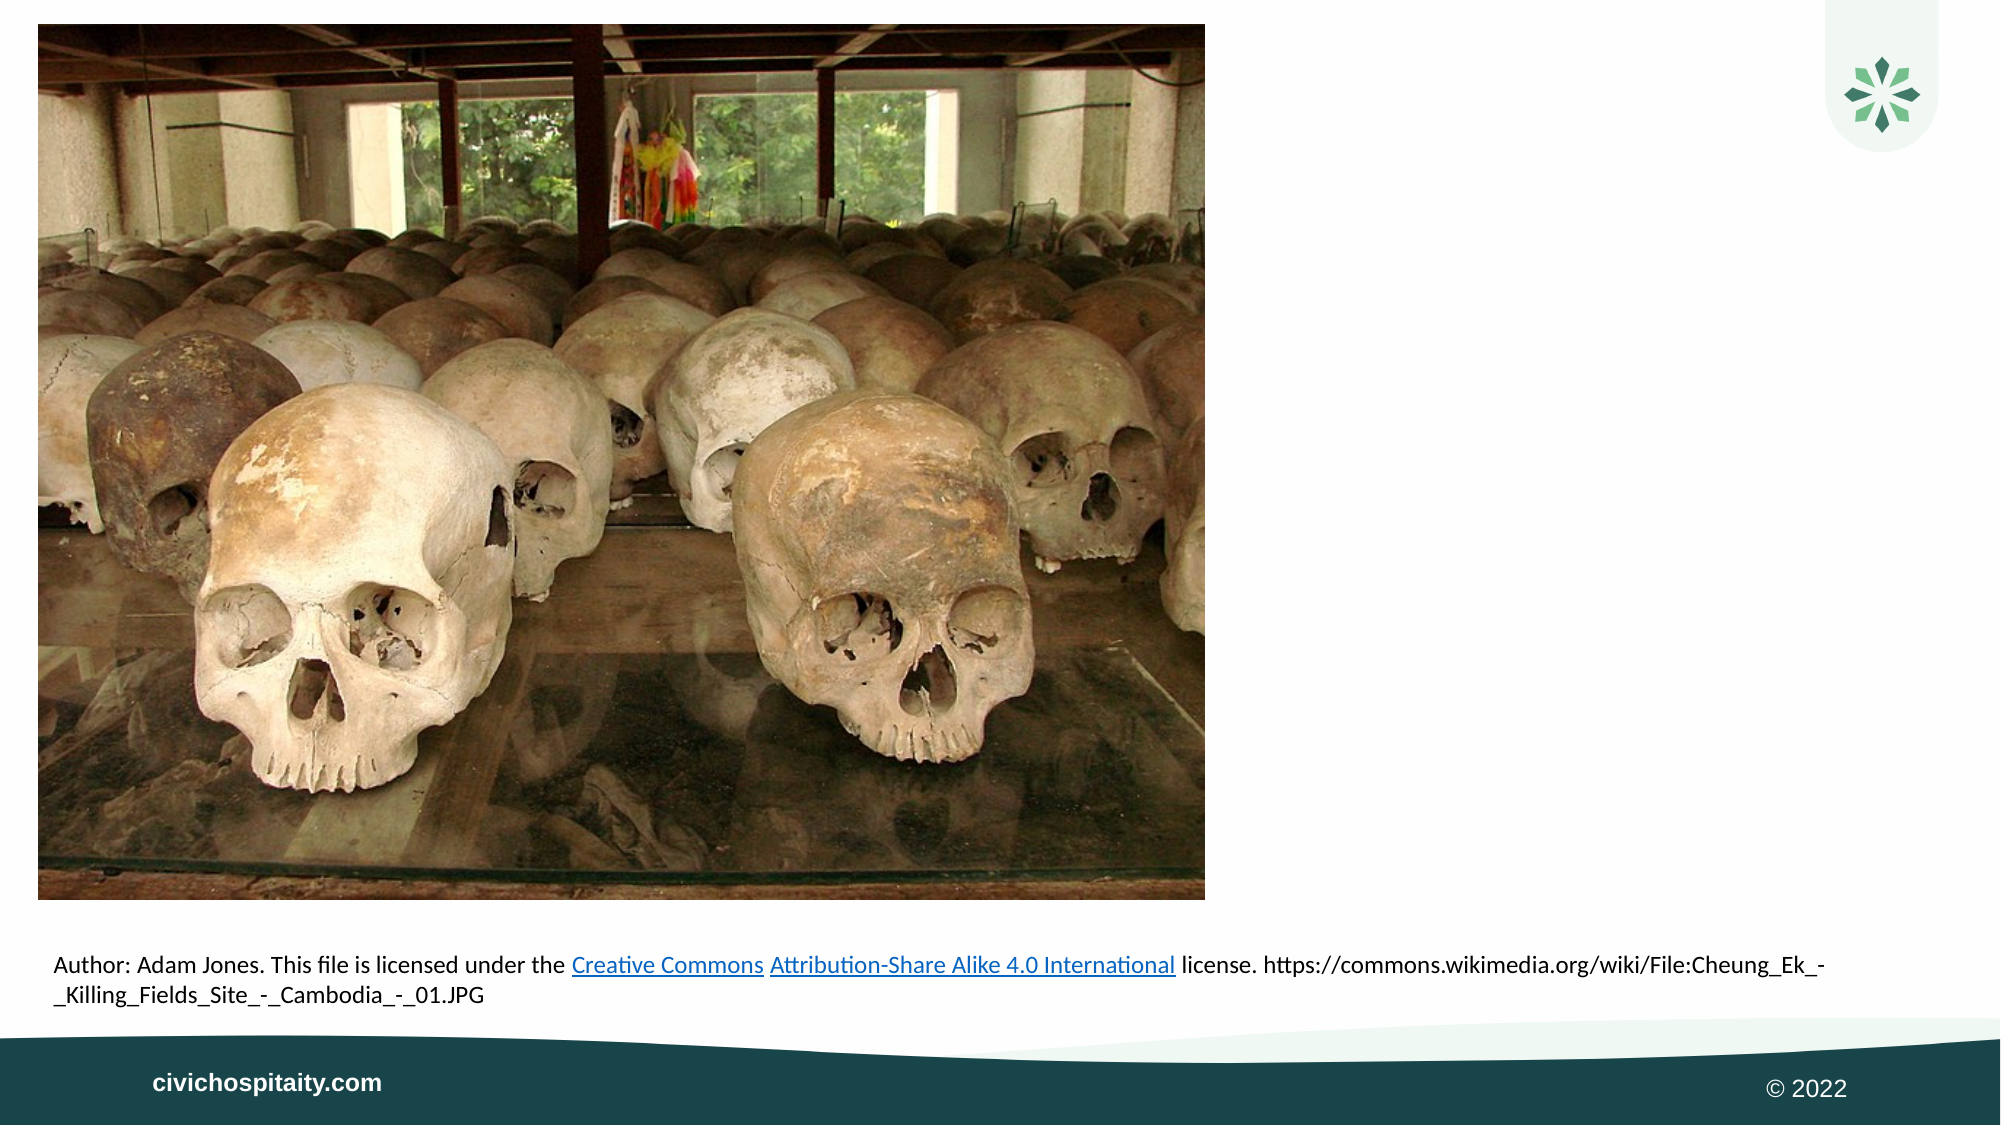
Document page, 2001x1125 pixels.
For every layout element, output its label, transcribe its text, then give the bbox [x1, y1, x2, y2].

text_box Author: Adam Jones. This file is licensed under the Creative Commons Attribution-Share Alike 4.0 International license. https://commons.wikimedia.org/wiki/File:Cheung_Ek_-_Killing_Fields_Site_-_Cambodia_-_01.JPG [38, 941, 1888, 1017]
picture [0, 0, 2001, 1125]
